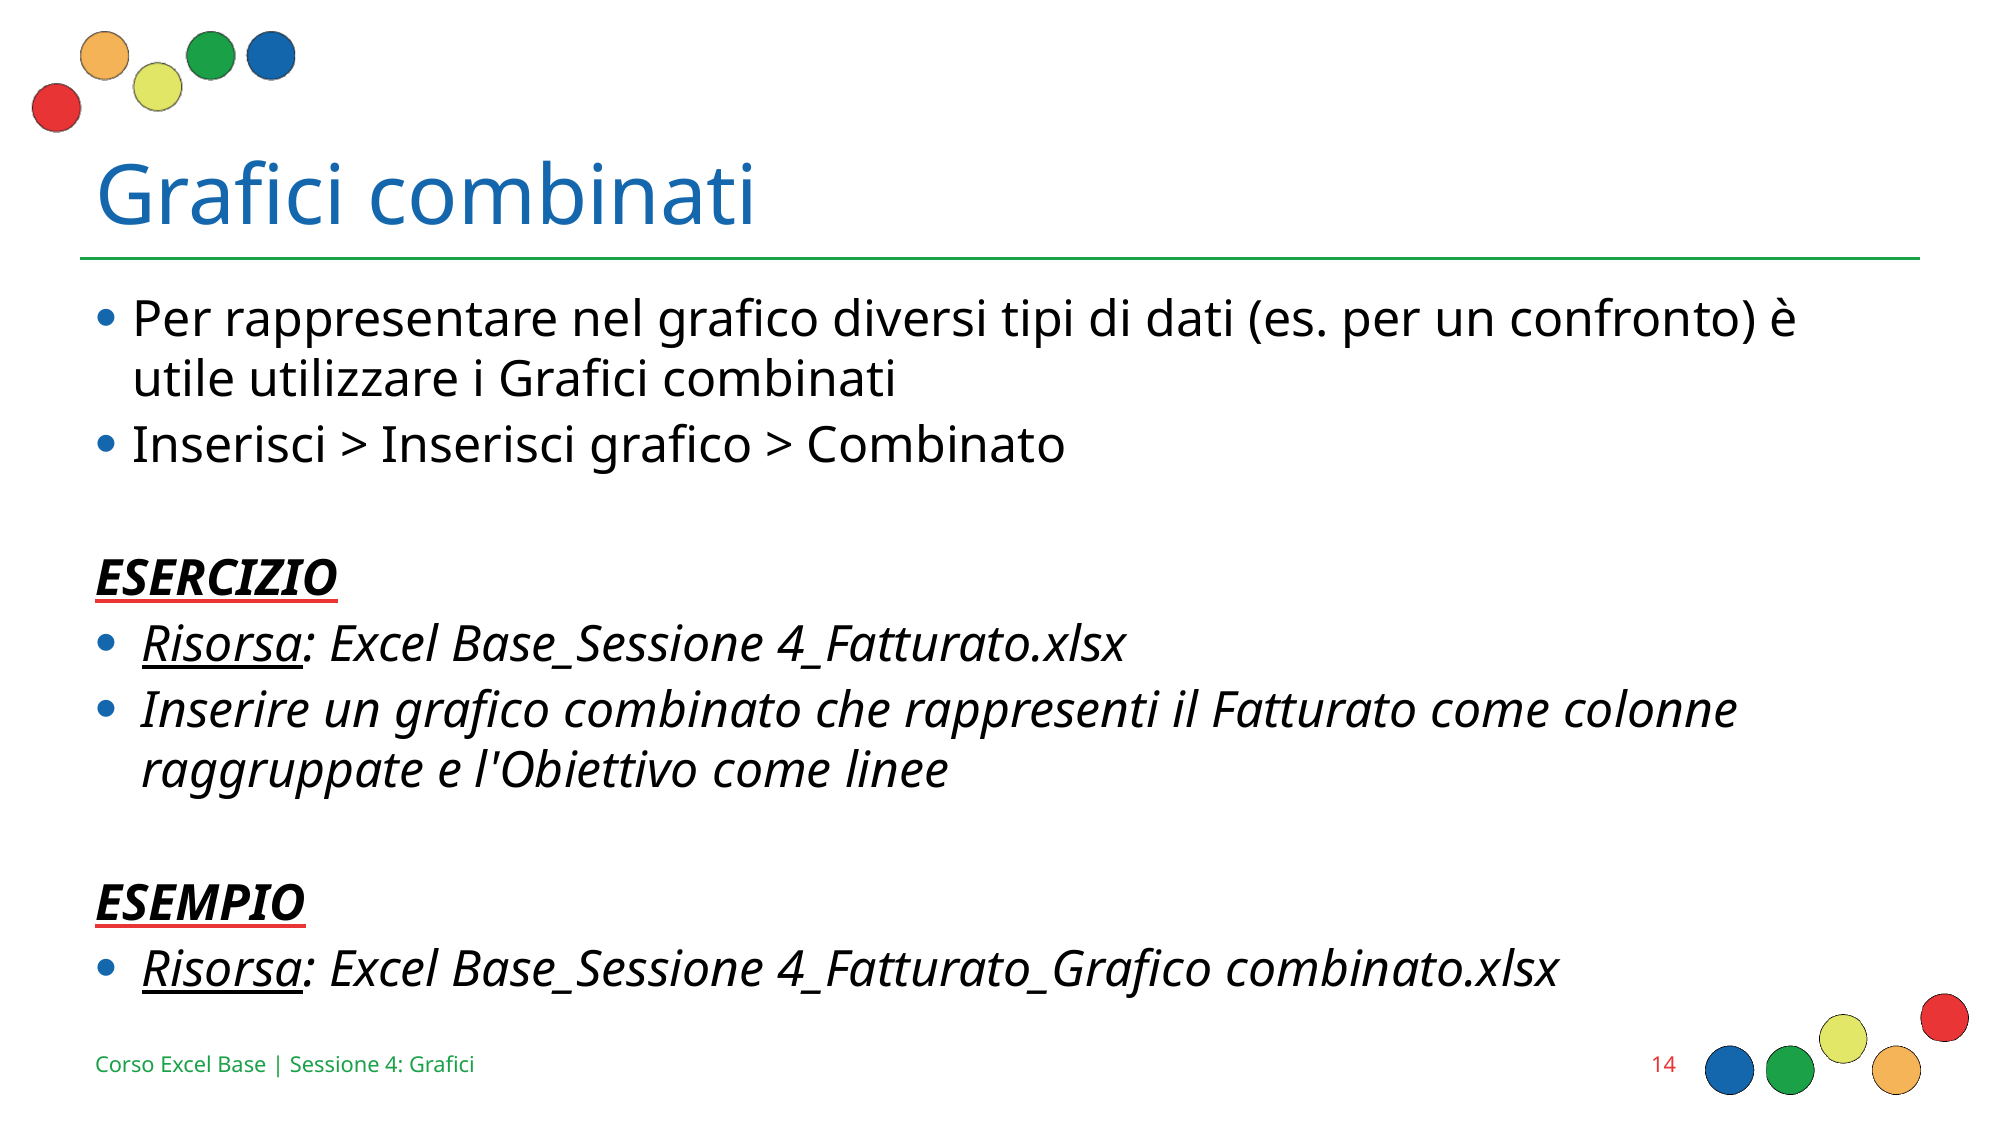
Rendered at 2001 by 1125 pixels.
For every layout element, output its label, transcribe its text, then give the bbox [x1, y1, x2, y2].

slide_number 14 [1583, 1035, 1692, 1096]
title Grafici combinati [80, 123, 1920, 259]
picture [1704, 990, 1971, 1096]
picture [29, 30, 295, 135]
list Per rappresentare nel grafico diversi tipi di dati (es. per un confronto) è utile utilizzare i Grafici combinati Inserisci > Inserisci grafico > Combinato ESERCIZIO Risorsa: Excel Base_Sessione 4_Fatturato.xlsx Inserire un grafico combinato che rappresenti il Fatturato come colonne raggruppate e l'Obiettivo come linee ESEMPIO Risorsa: Excel Base_Sessione 4_Fatturato_Grafico combinato.xlsx [80, 278, 1920, 1011]
footer Corso Excel Base | Sessione 4: Grafici [80, 1035, 1571, 1096]
